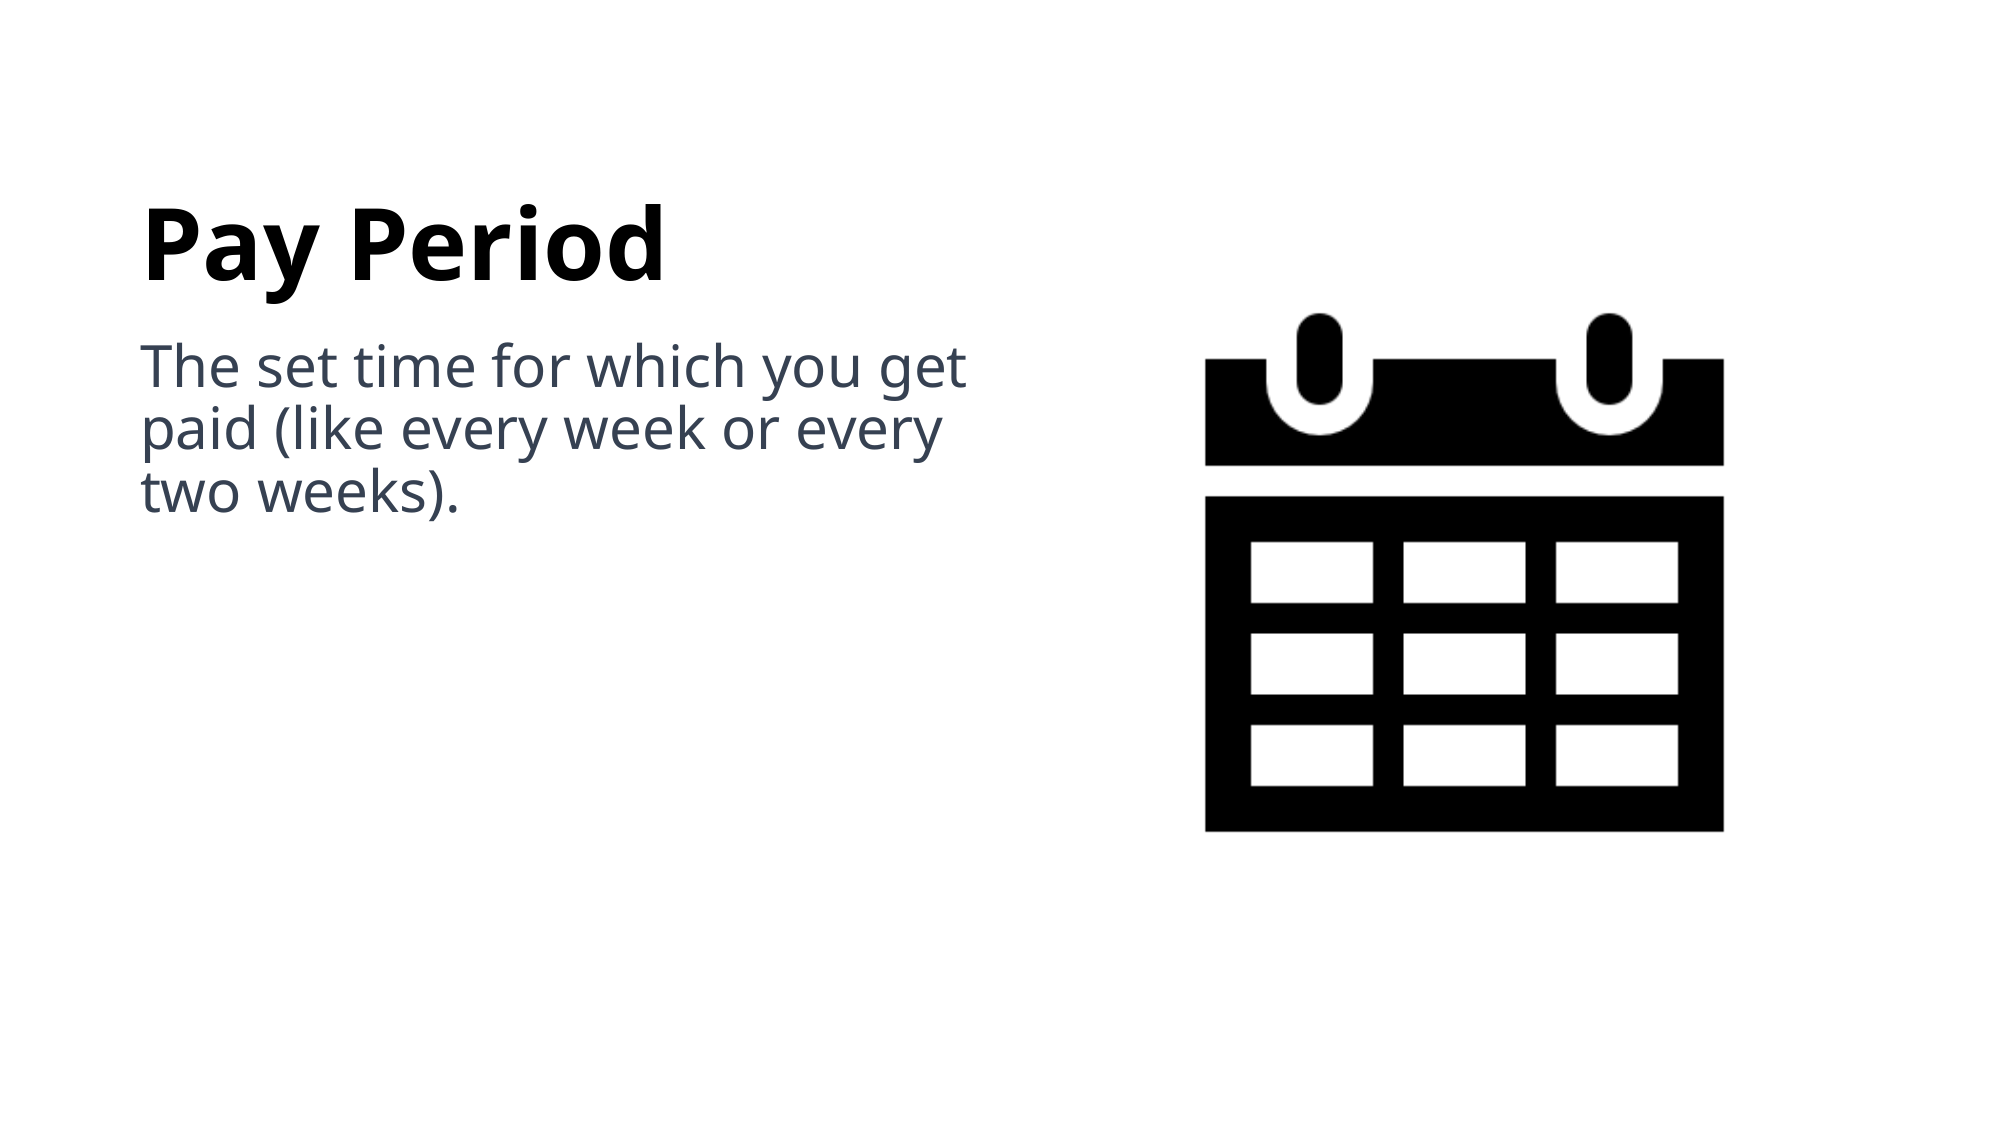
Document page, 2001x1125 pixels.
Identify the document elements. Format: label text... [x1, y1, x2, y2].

title Pay Period [124, 186, 1621, 330]
picture [1098, 206, 1831, 939]
list The set time for which you get paid (like every week or every two weeks). [124, 329, 1029, 1125]
